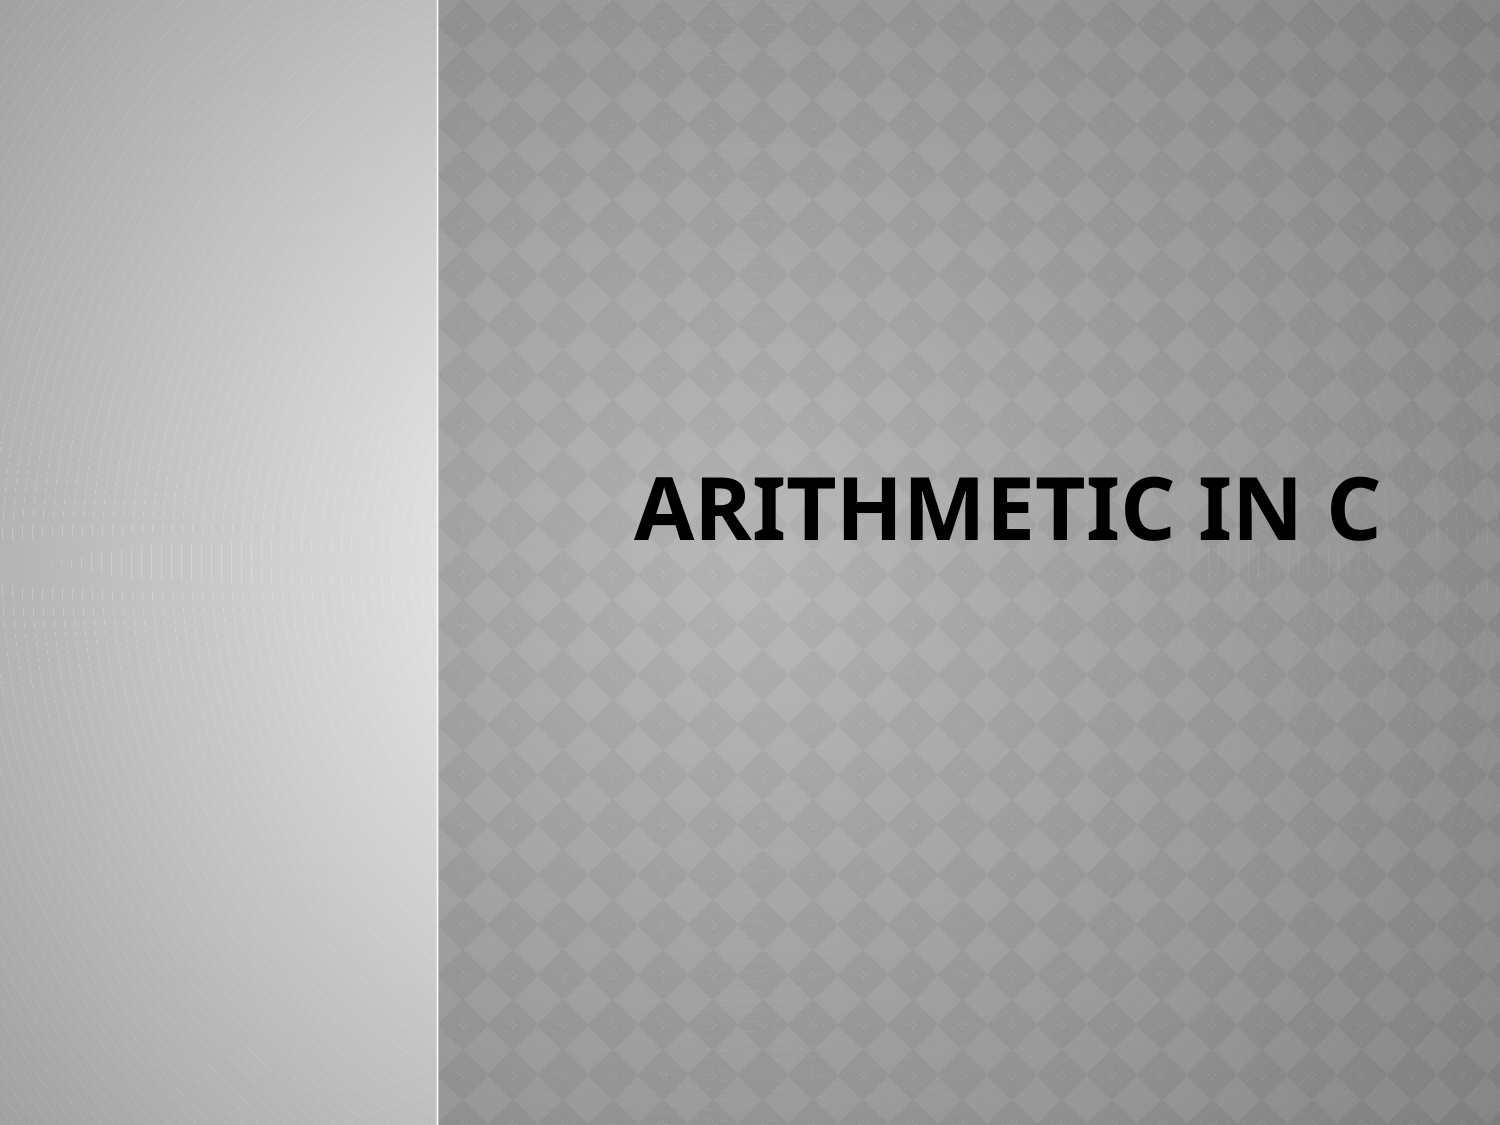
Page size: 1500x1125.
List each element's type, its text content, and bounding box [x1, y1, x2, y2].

title ARITHMETIC IN C [552, 87, 1390, 558]
